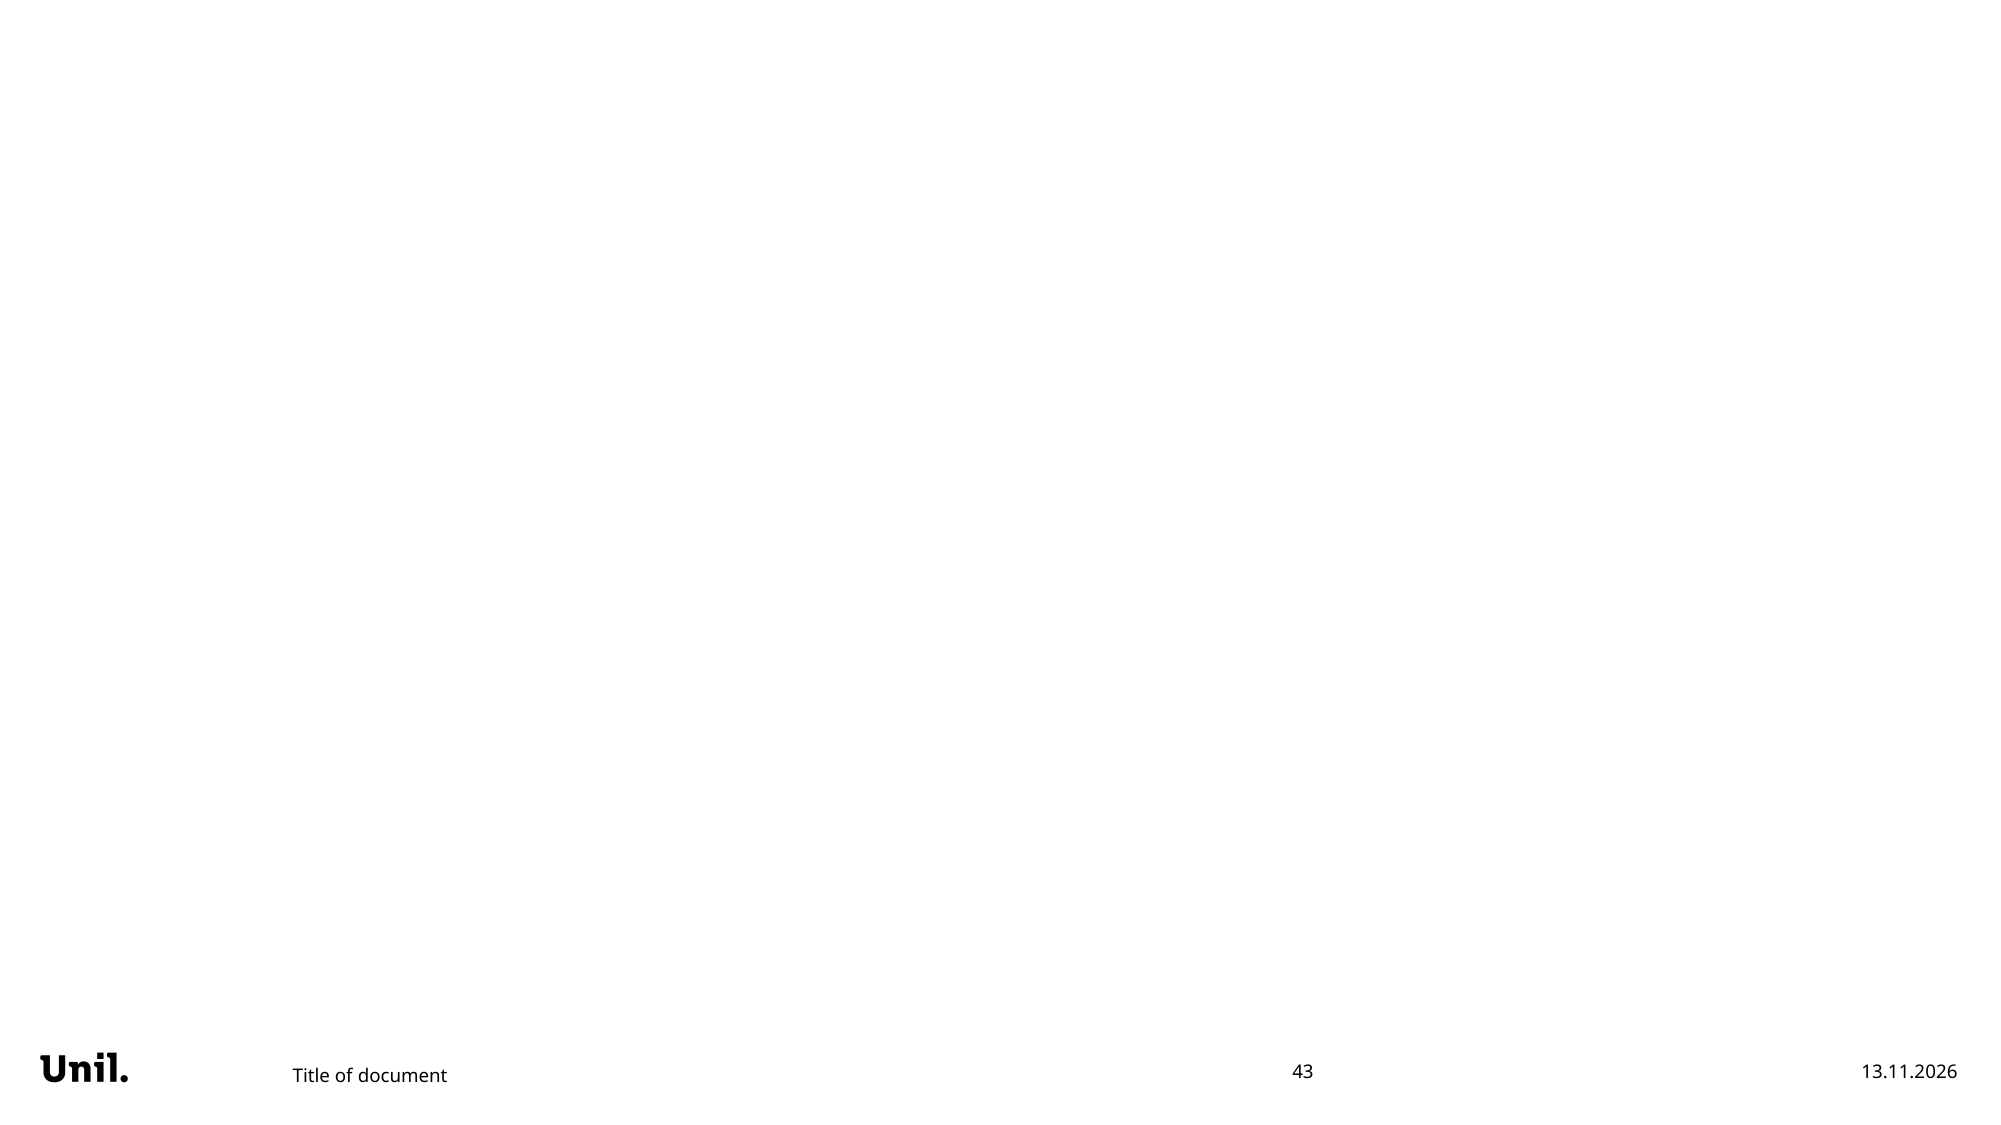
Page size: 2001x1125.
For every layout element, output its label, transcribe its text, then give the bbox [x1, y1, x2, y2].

footer Title of document [292, 1011, 1048, 1087]
slide_number 43 [1250, 1037, 1355, 1086]
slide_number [1789, 1026, 1958, 1086]
picture [27, 1042, 141, 1095]
